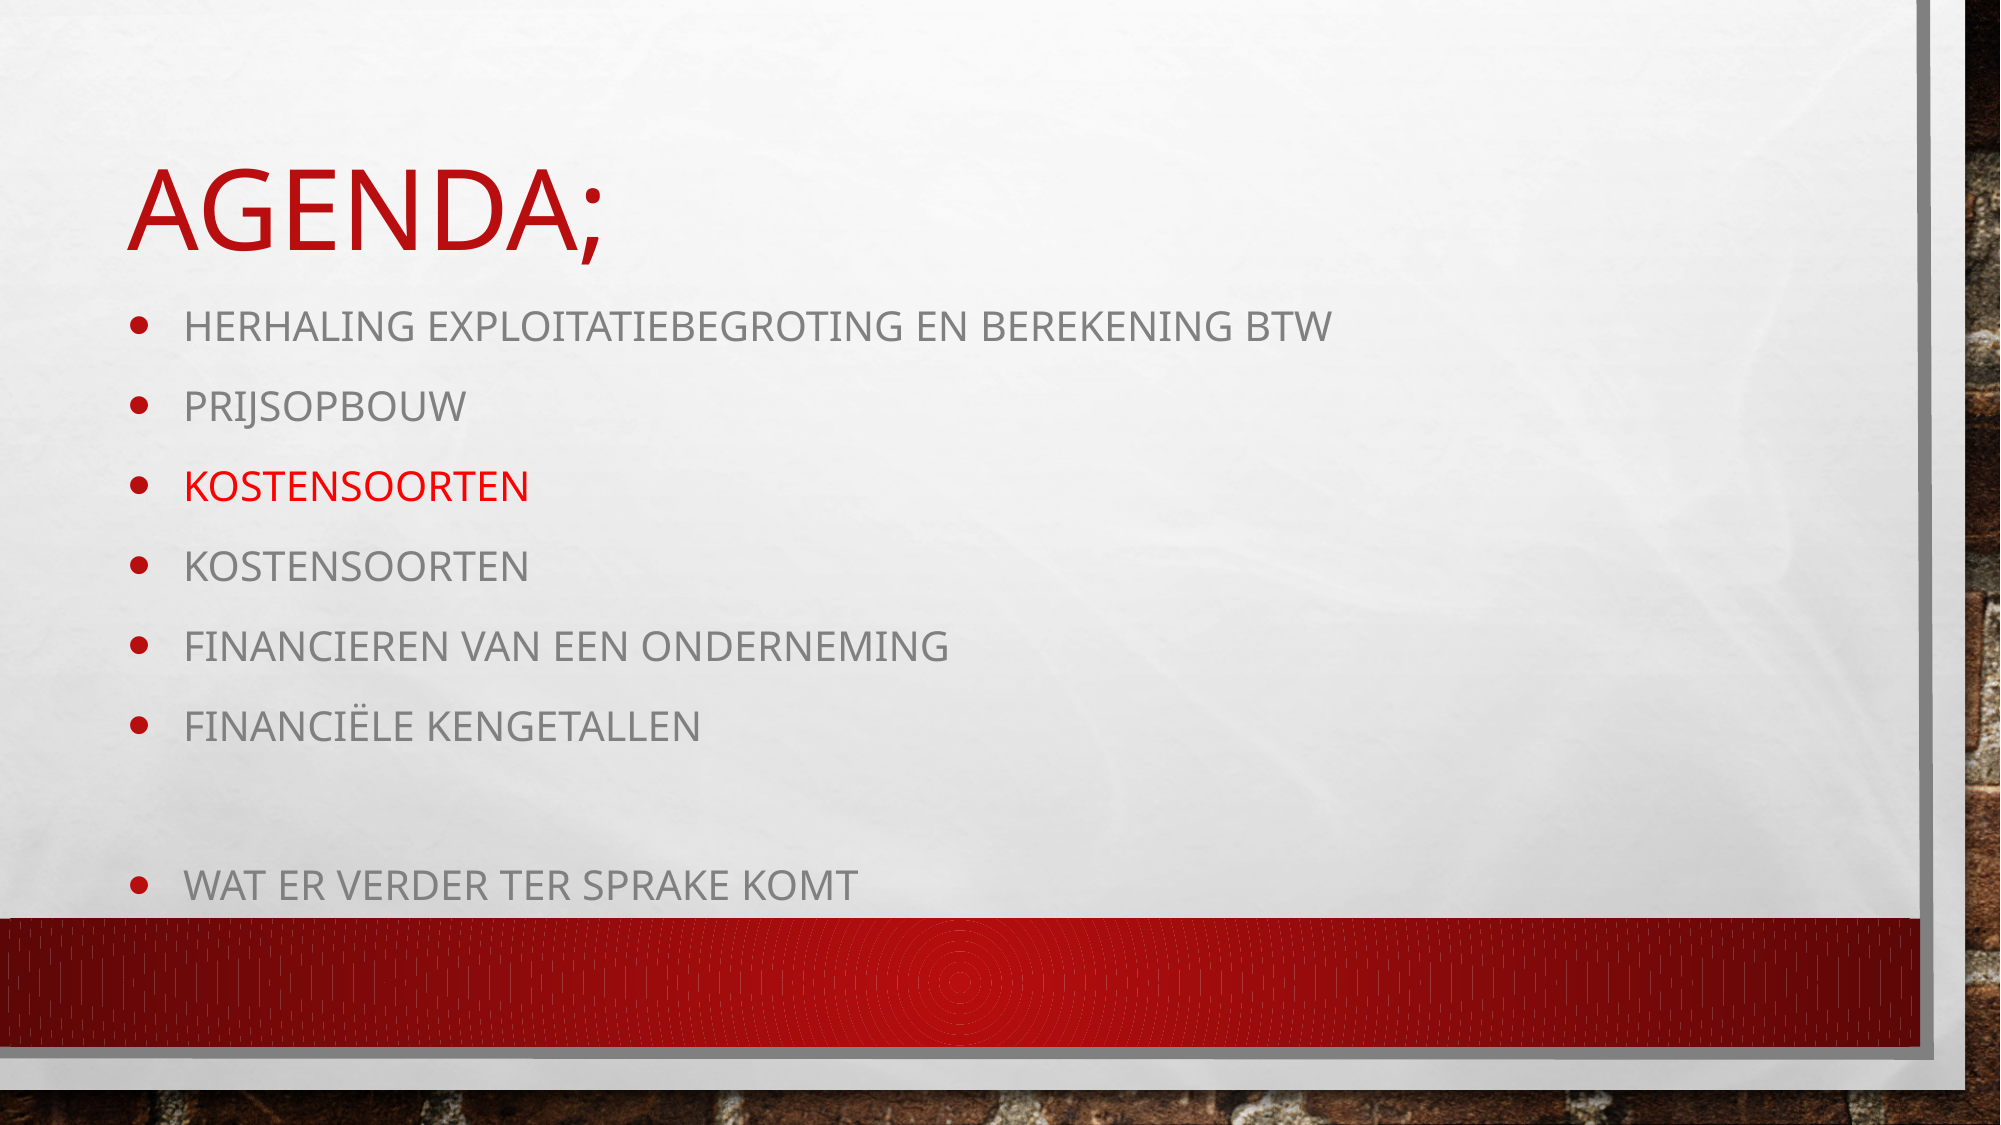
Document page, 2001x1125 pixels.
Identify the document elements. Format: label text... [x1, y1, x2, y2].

list Herhaling exploitatiebegroting en berekening BTW Prijsopbouw Kostensoorten Kostensoorten Financieren van een onderneming Financiële kengetallen Wat er verder ter sprake komt [112, 282, 1818, 919]
title AGENDA; [112, 112, 1818, 282]
picture [0, 0, 2000, 1125]
